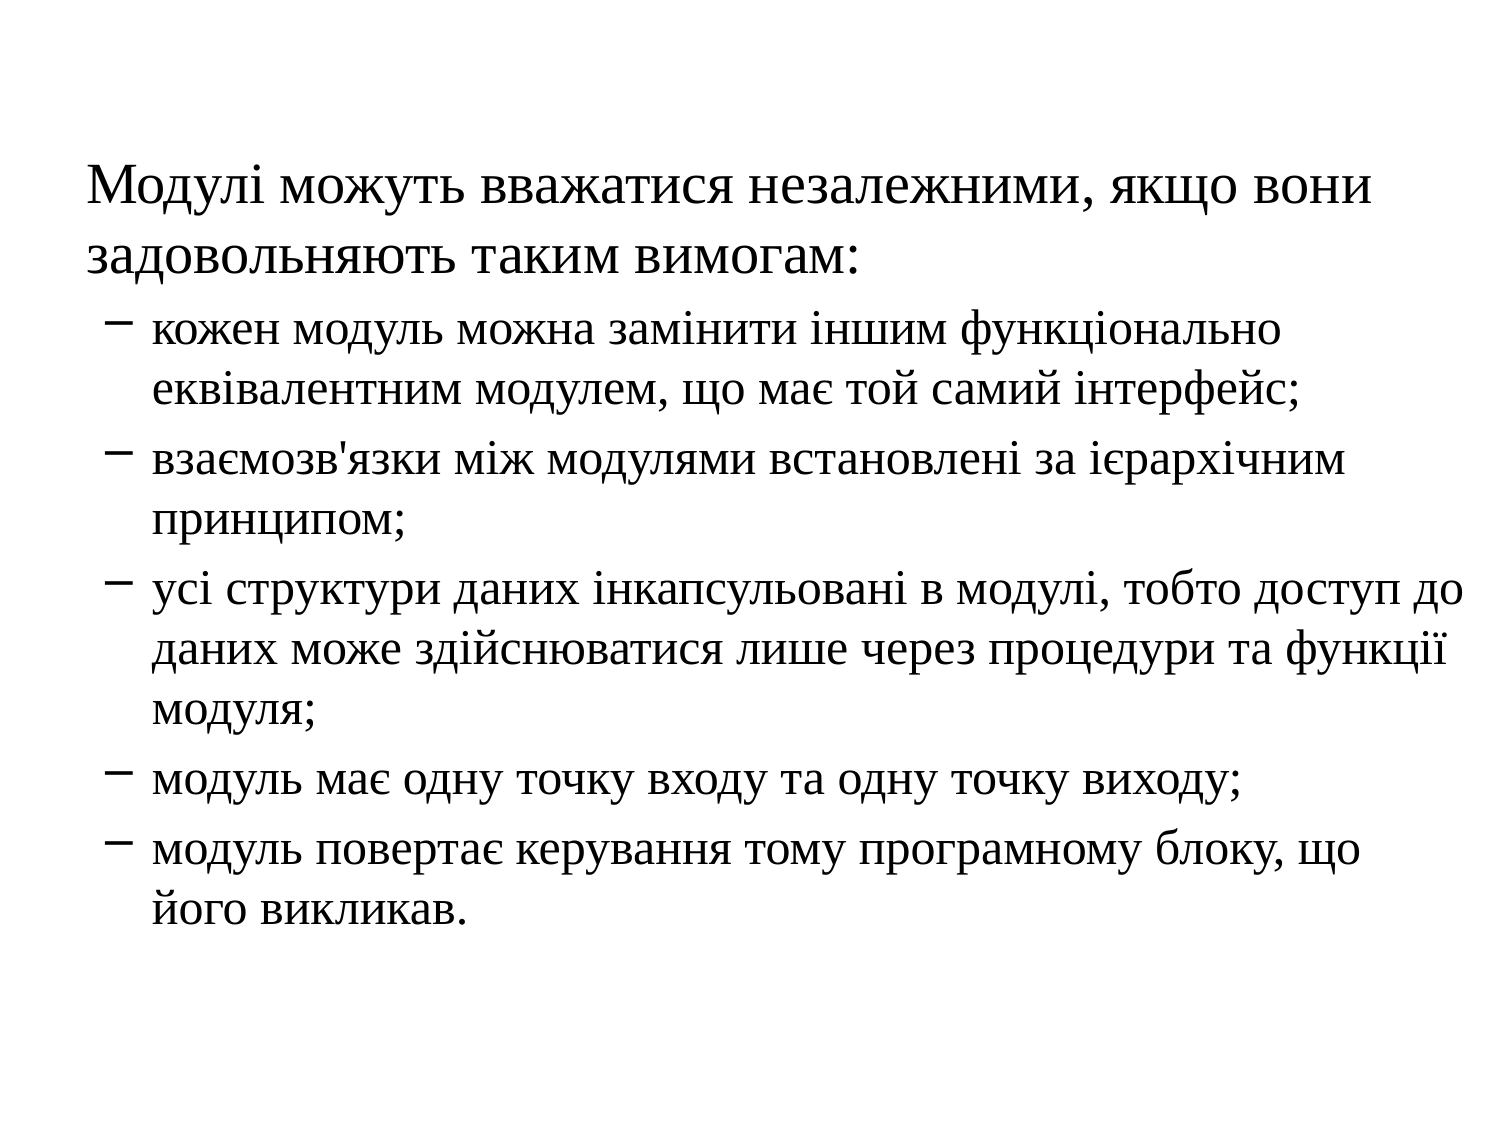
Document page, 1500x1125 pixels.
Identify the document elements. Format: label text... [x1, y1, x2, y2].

list Модулі можуть вважатися незалежними, якщо вони задовольняють таким вимогам: кожен модуль можна замінити іншим функціонально еквівалентним модулем, що має той самий інтерфейс; взаємозв'язки між модулями встановлені за ієрархічним принципом; усі структури даних інкапсульовані в модулі, тобто доступ до даних може здійснюватися лише через процедури та функції модуля; модуль має одну точку входу та одну точку виходу; модуль повертає керування тому програмному блоку, що його викликав. [0, 136, 1500, 1095]
